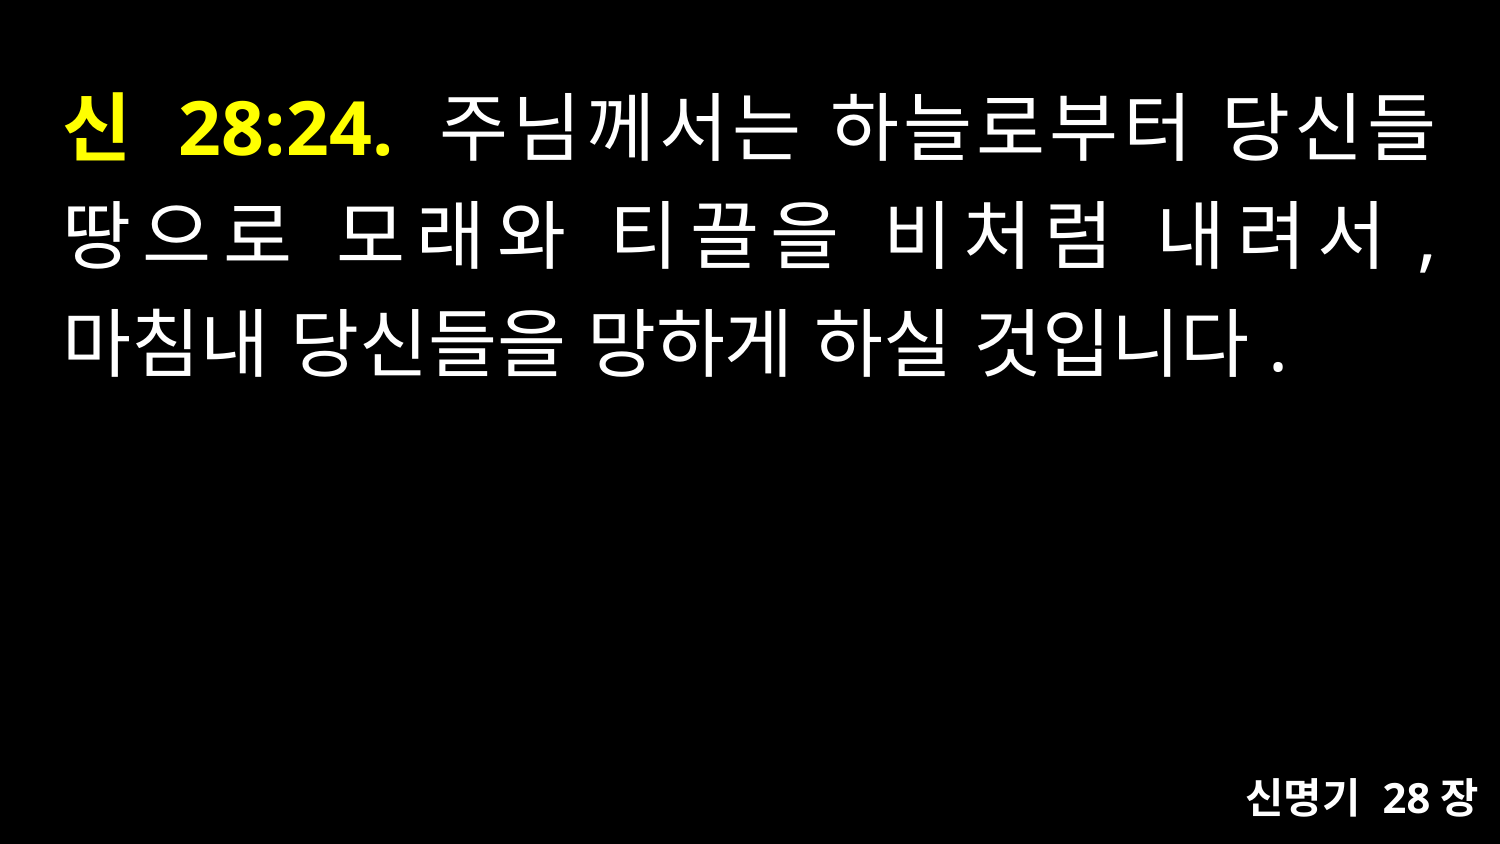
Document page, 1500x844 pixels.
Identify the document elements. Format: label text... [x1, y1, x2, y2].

subtitle 신명기 28장 [916, 770, 1500, 844]
title 신 28:24. 주님께서는 하늘로부터 당신들 땅으로 모래와 티끌을 비처럼 내려서, 마침내 당신들을 망하게 하실 것입니다. [0, 0, 1500, 844]
